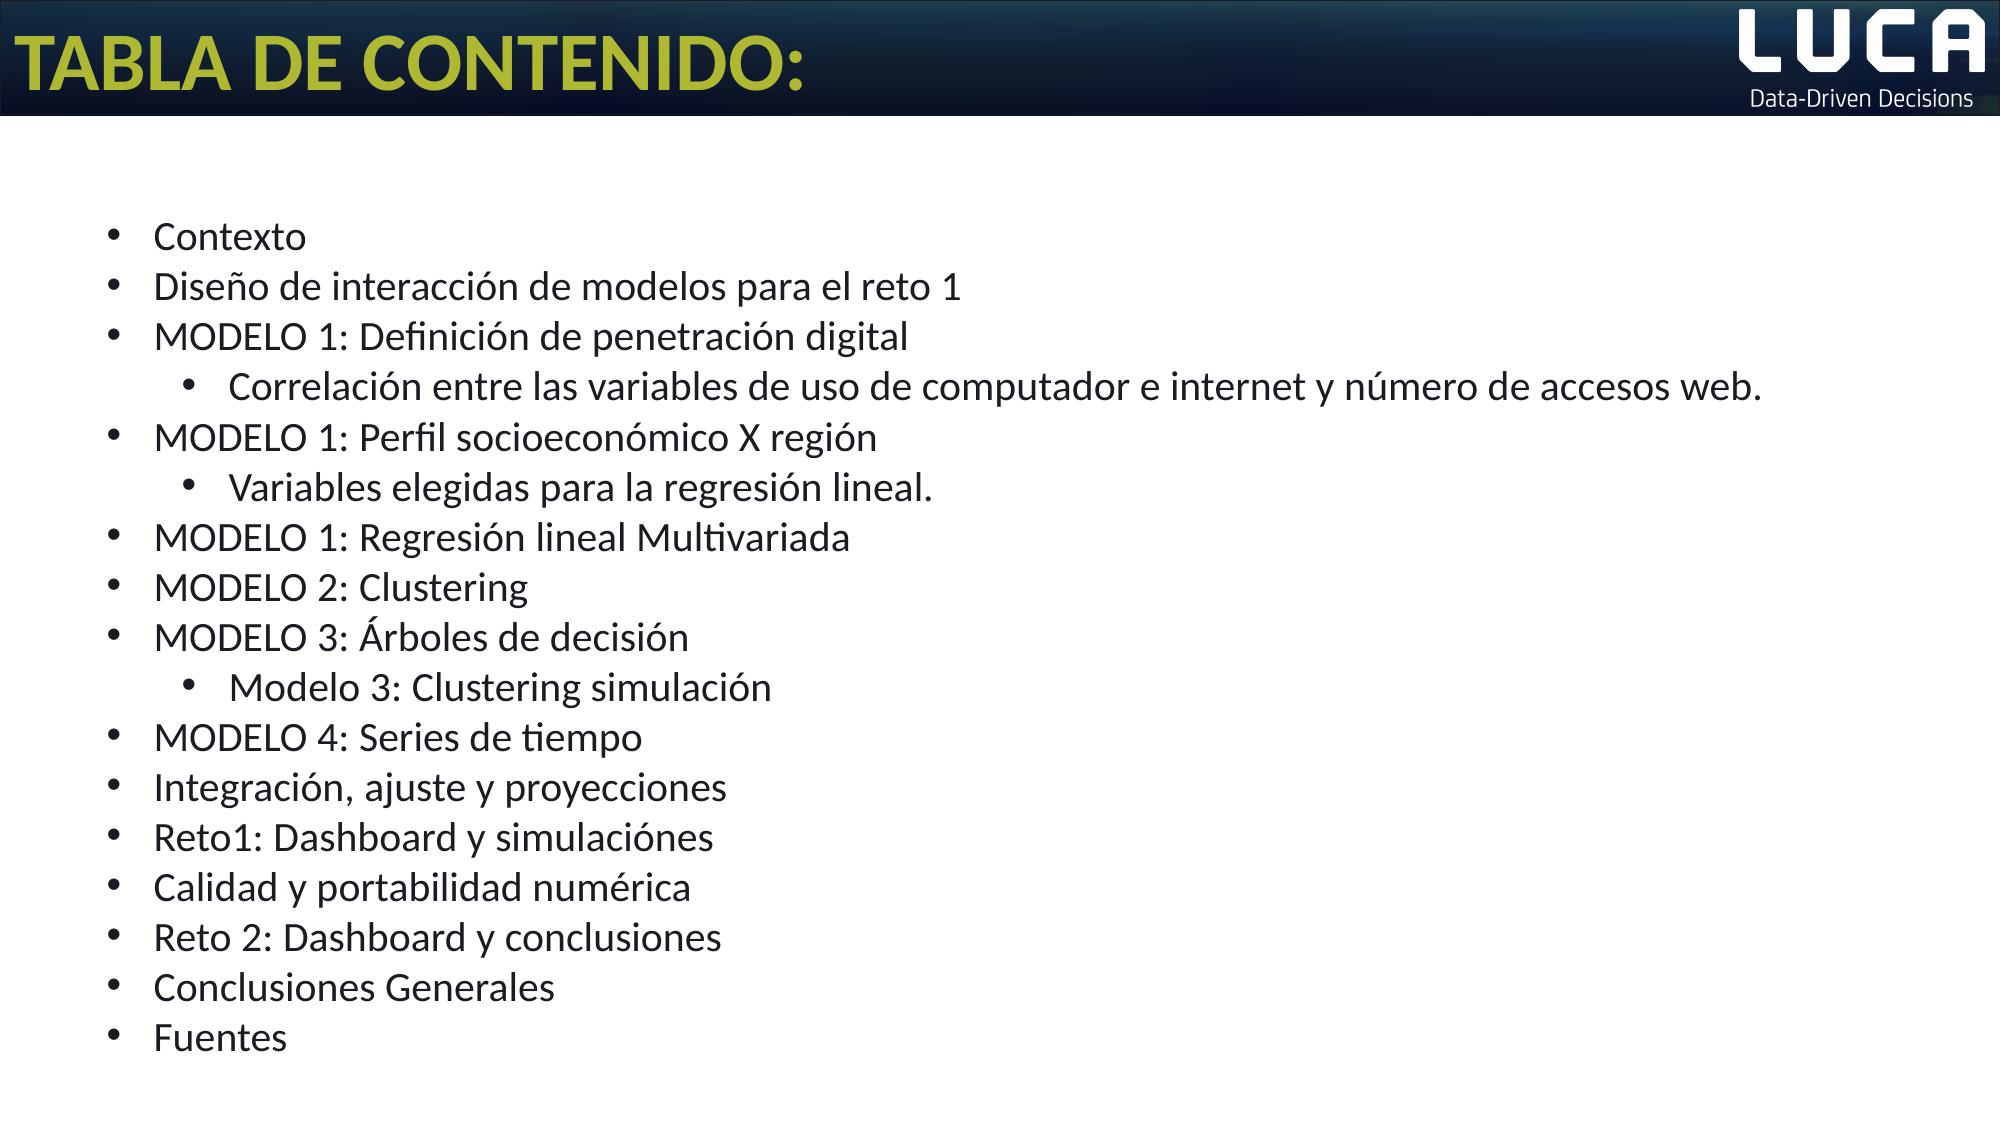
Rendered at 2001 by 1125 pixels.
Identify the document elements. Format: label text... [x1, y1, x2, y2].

text_box Contexto Diseño de interacción de modelos para el reto 1 MODELO 1: Definición de penetración digital Correlación entre las variables de uso de computador e internet y número de accesos web. MODELO 1: Perfil socioeconómico X región Variables elegidas para la regresión lineal. MODELO 1: Regresión lineal Multivariada MODELO 2: Clustering MODELO 3: Árboles de decisión Modelo 3: Clustering simulación MODELO 4: Series de tiempo Integración, ajuste y proyecciones Reto1: Dashboard y simulaciónes Calidad y portabilidad numérica Reto 2: Dashboard y conclusiones Conclusiones Generales Fuentes [91, 201, 1779, 1067]
picture [0, 0, 2000, 117]
